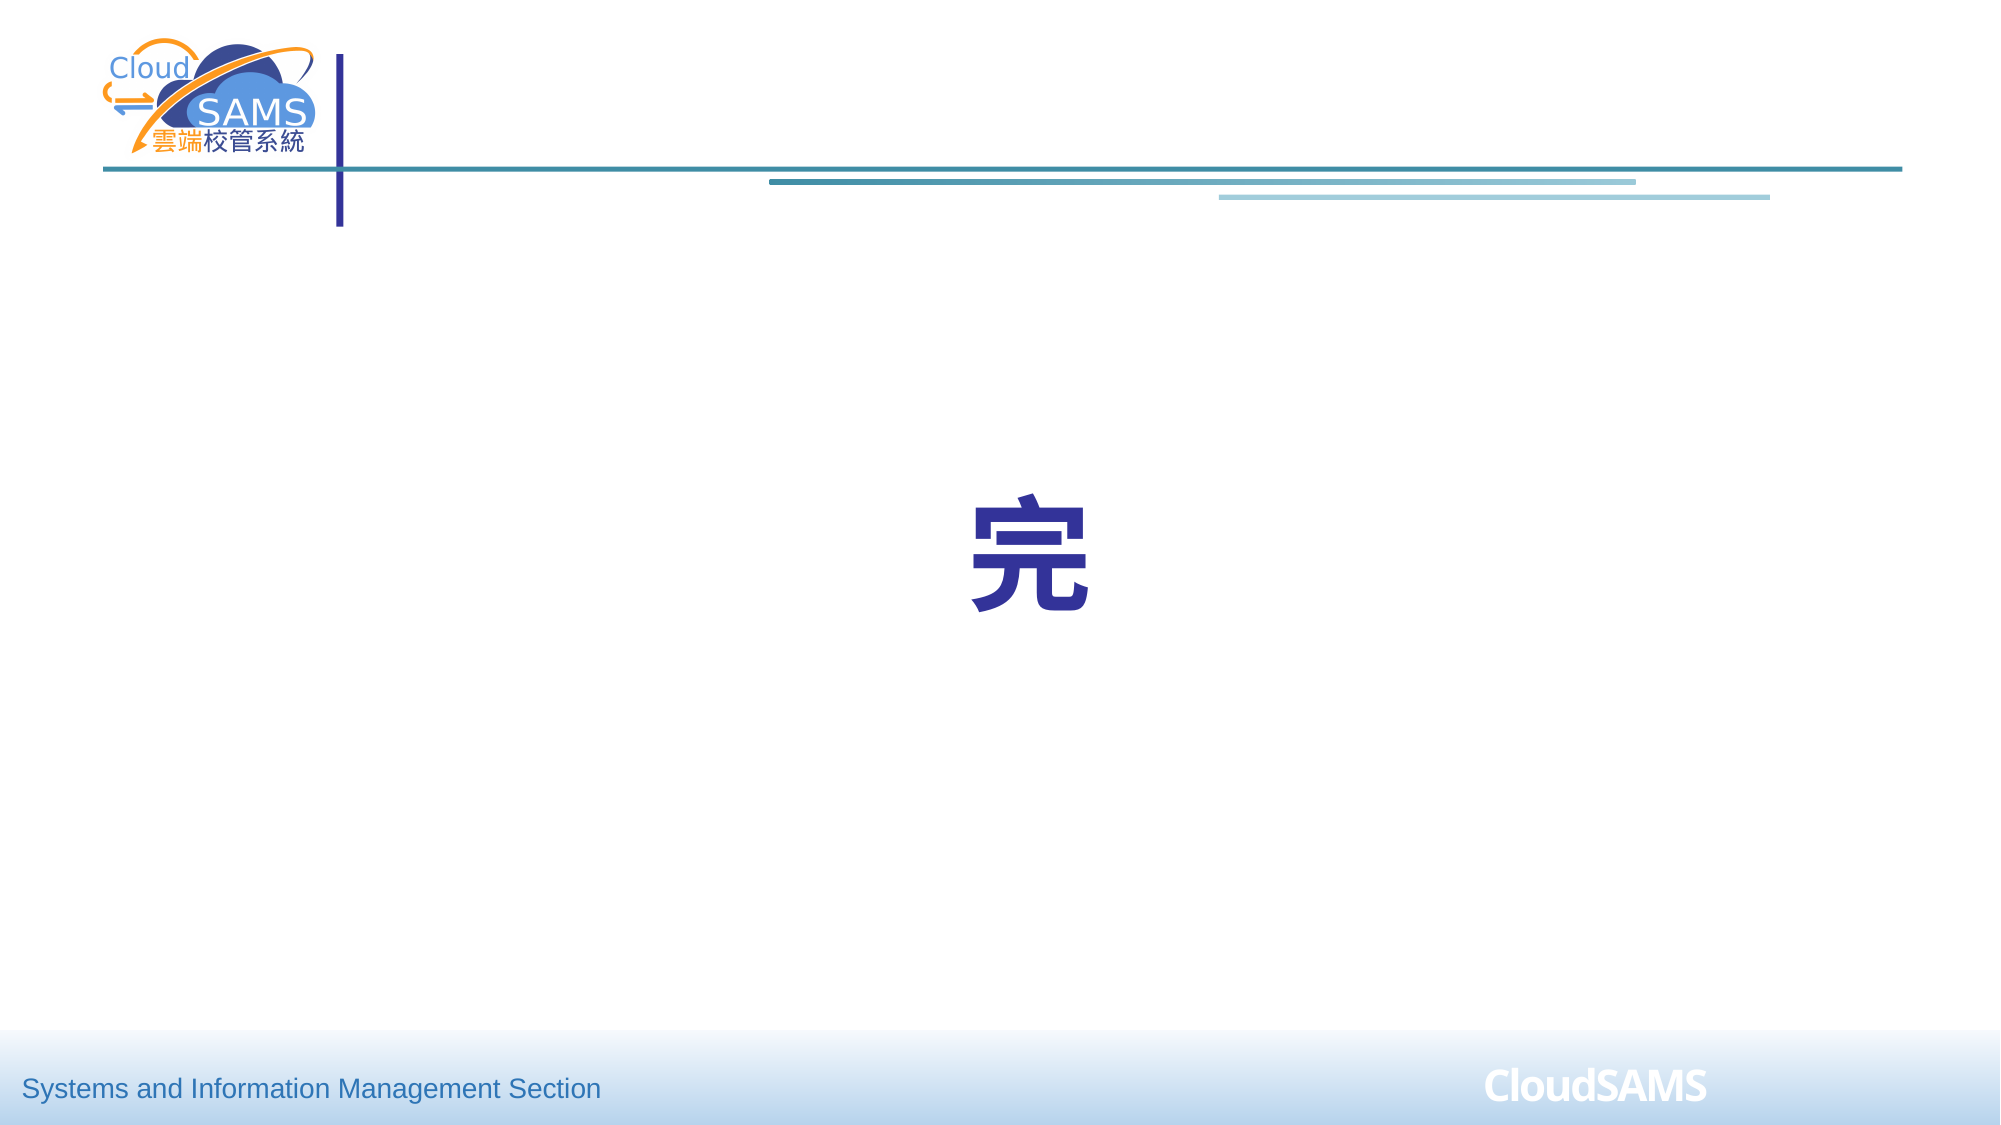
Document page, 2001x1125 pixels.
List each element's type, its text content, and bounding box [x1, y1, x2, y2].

picture [87, 7, 349, 175]
text_box 完 [368, 469, 1644, 693]
